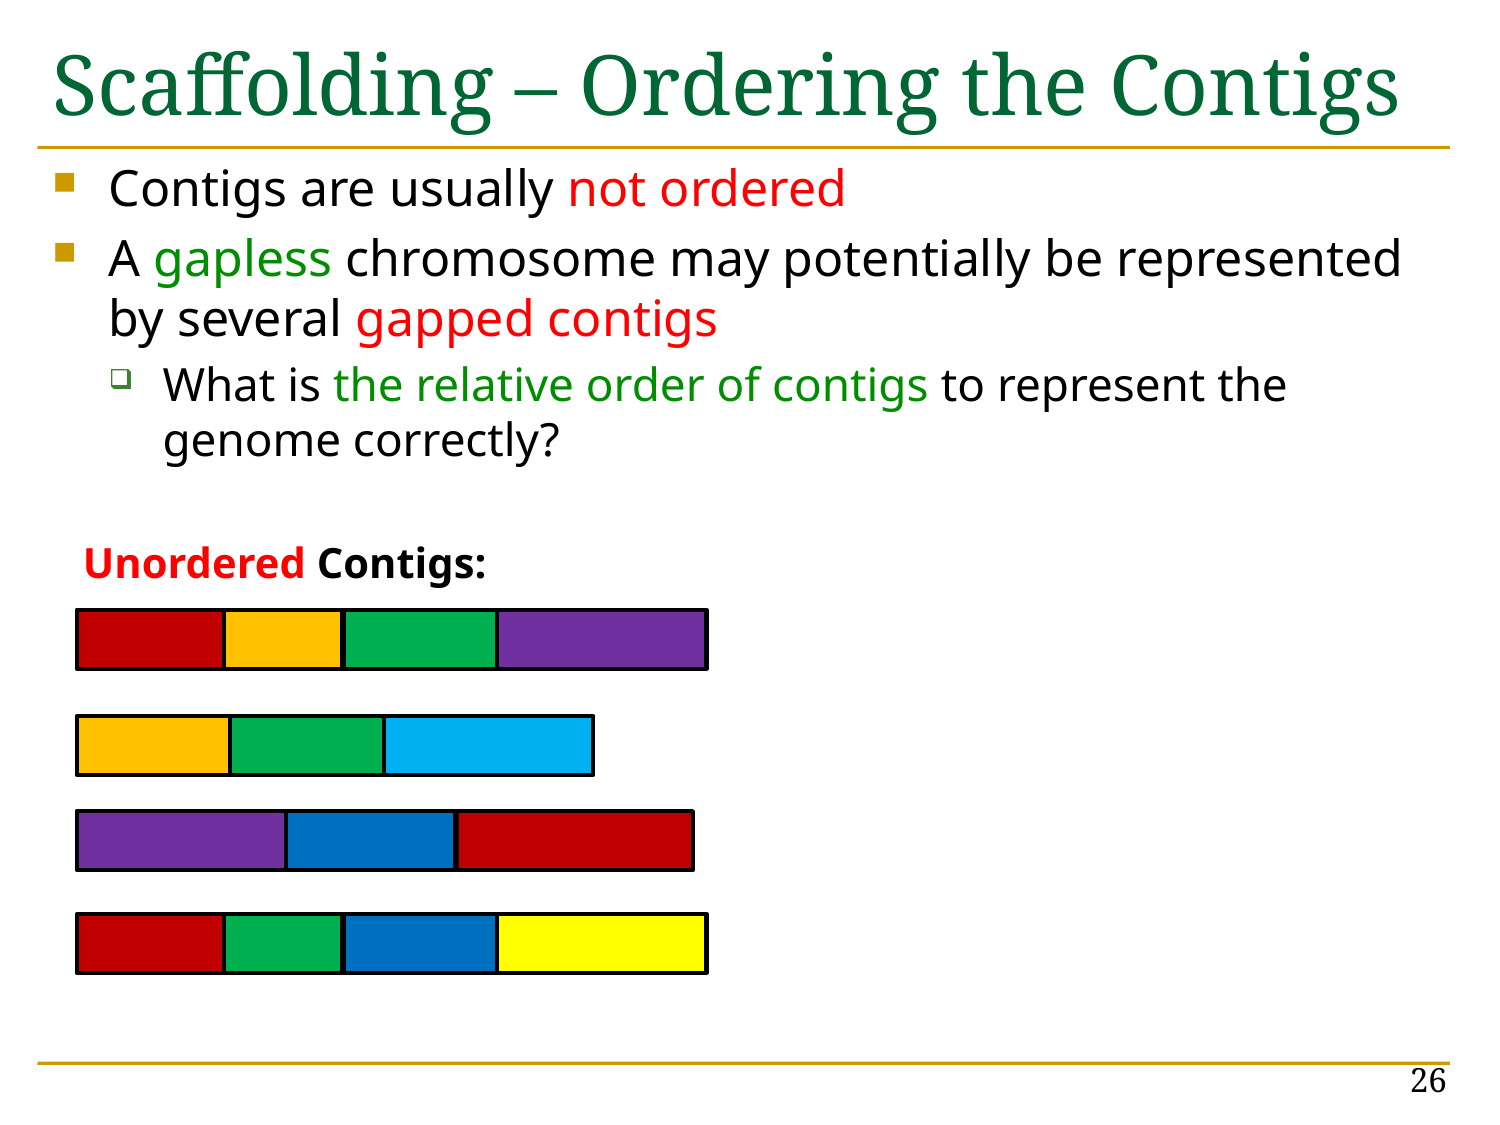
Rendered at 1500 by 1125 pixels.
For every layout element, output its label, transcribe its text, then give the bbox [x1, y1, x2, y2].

text_box [497, 913, 707, 973]
slide_number 26 [1111, 1036, 1462, 1112]
list Contigs are usually not ordered A gapless chromosome may potentially be represented by several gapped contigs What is the relative order of contigs to represent the genome correctly? [37, 149, 1450, 1060]
text_box [230, 715, 384, 775]
text_box [224, 609, 343, 669]
text_box [343, 913, 497, 973]
title Scaffolding – Ordering the Contigs [37, 24, 1450, 148]
text_box [76, 715, 230, 775]
text_box [76, 811, 286, 871]
text_box [224, 913, 343, 973]
text_box [497, 609, 707, 669]
text_box [343, 609, 497, 669]
text_box [384, 715, 594, 775]
text_box Unordered Contigs: [68, 529, 502, 595]
text_box [456, 811, 693, 871]
text_box [76, 609, 224, 669]
text_box [76, 913, 224, 973]
text_box [286, 811, 455, 871]
